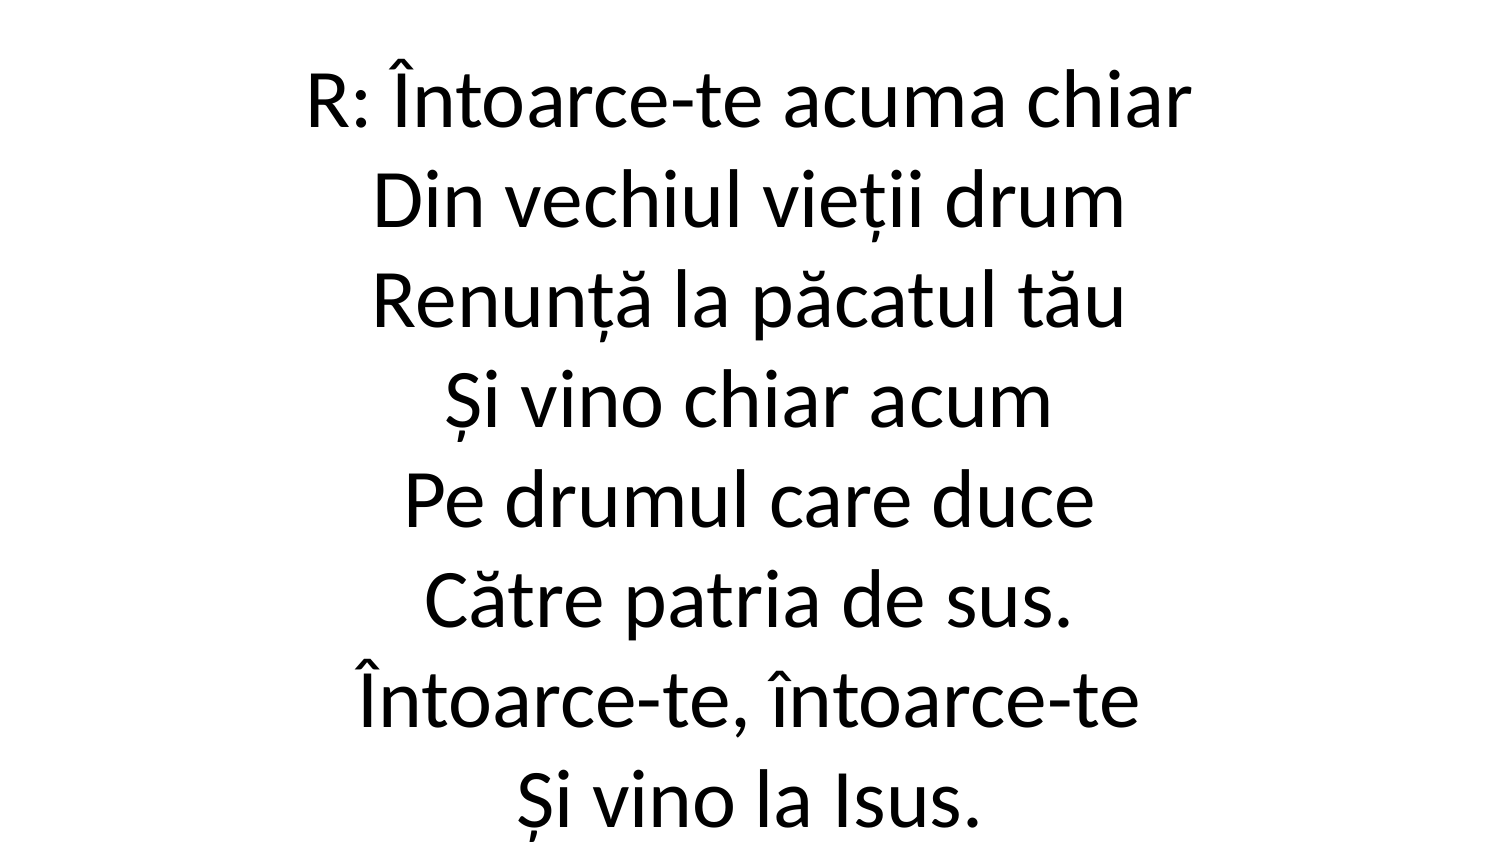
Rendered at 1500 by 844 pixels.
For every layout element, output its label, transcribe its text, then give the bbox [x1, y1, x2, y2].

text_box R: Întoarce-te acuma chiar Din vechiul vieții drum Renunță la păcatul tău Și vino chiar acum Pe drumul care duce Către patria de sus. Întoarce-te, întoarce-te Și vino la Isus. [290, 0, 1210, 844]
